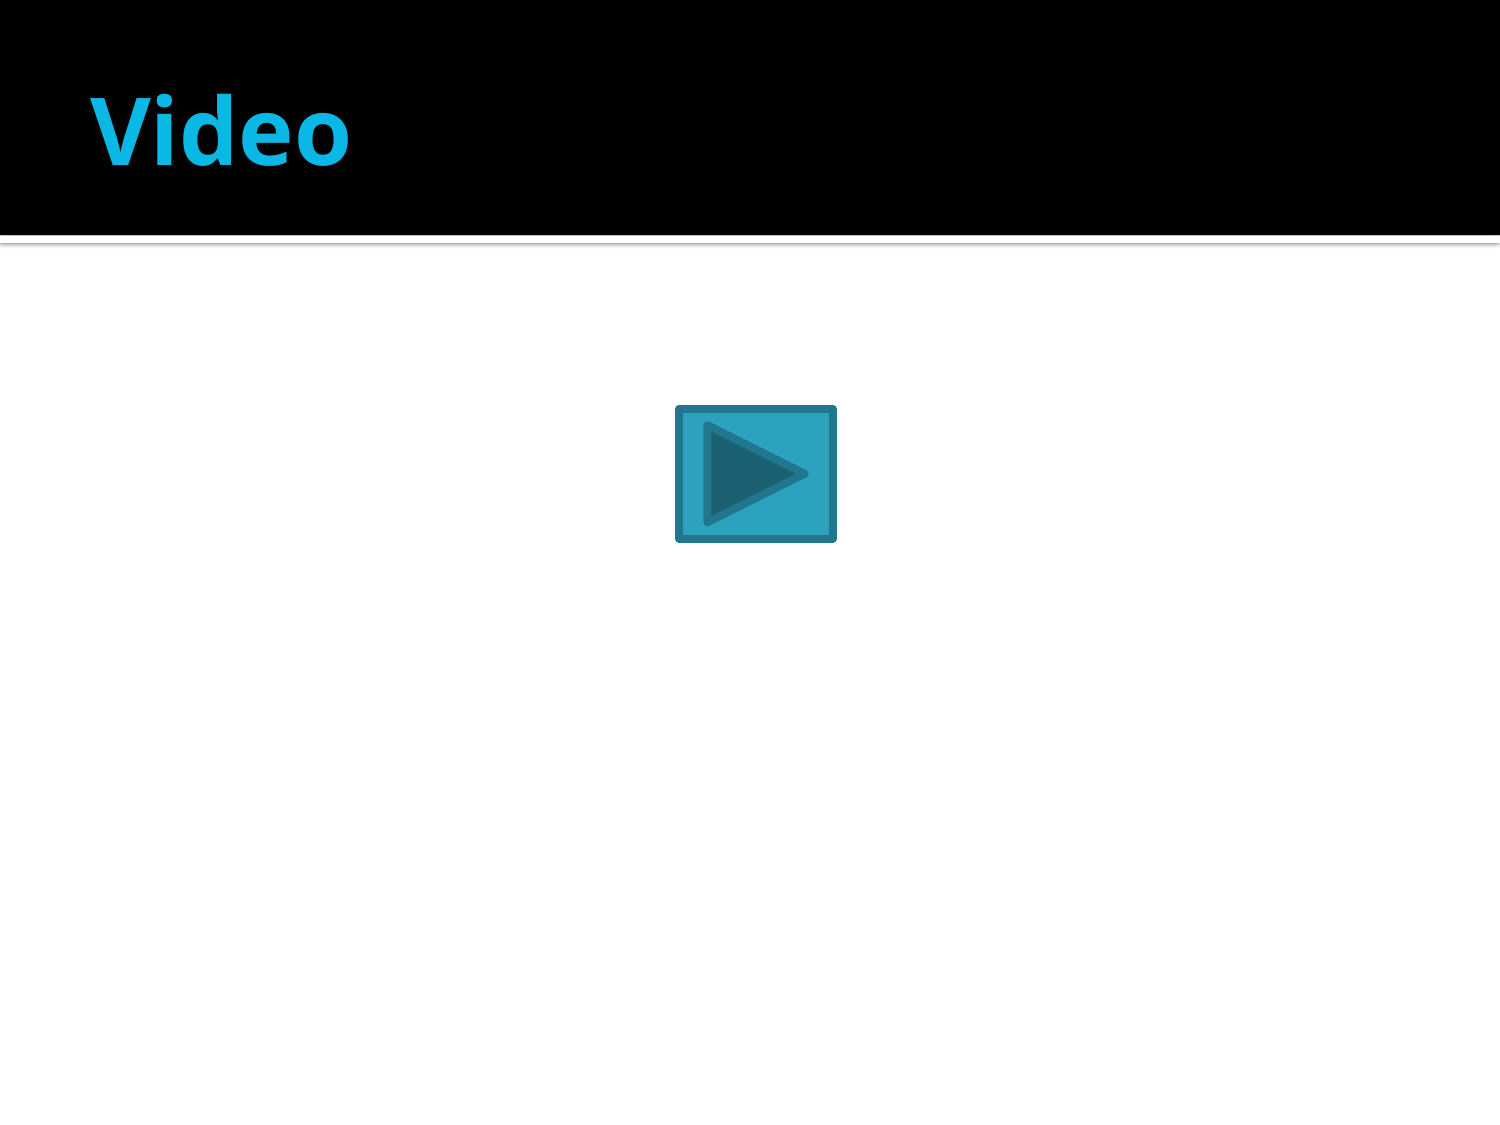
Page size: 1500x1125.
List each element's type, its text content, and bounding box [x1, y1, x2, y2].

title Video [75, 25, 1425, 231]
text_box [675, 405, 837, 543]
